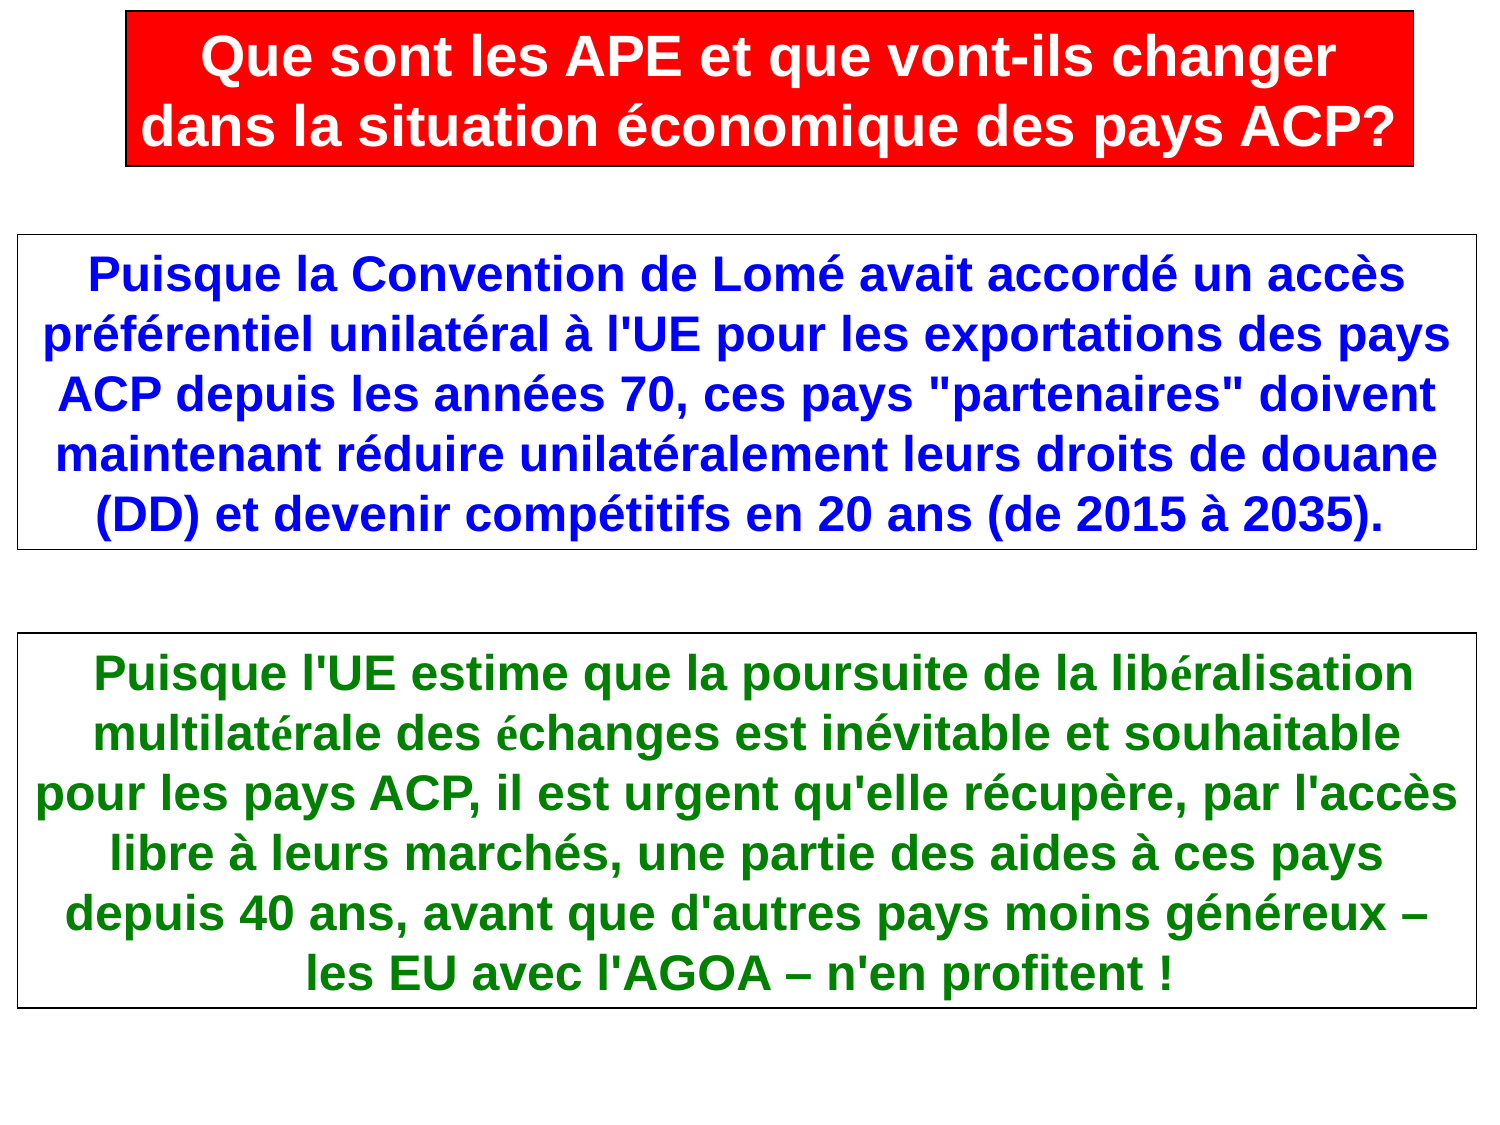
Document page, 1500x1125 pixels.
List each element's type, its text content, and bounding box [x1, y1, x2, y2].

text_box Puisque la Convention de Lomé avait accordé un accès préférentiel unilatéral à l'UE pour les exportations des pays ACP depuis les années 70, ces pays "partenaires" doivent maintenant réduire unilatéralement leurs droits de douane (DD) et devenir compétitifs en 20 ans (de 2015 à 2035). [17, 234, 1477, 550]
text_box Que sont les APE et que vont-ils changer dans la situation économique des pays ACP? [125, 11, 1414, 166]
text_box Puisque l'UE estime que la poursuite de la libéralisation multilatérale des échanges est inévitable et souhaitable pour les pays ACP, il est urgent qu'elle récupère, par l'accès libre à leurs marchés, une partie des aides à ces pays depuis 40 ans, avant que d'autres pays moins généreux – les EU avec l'AGOA – n'en profitent ! [17, 633, 1477, 1008]
